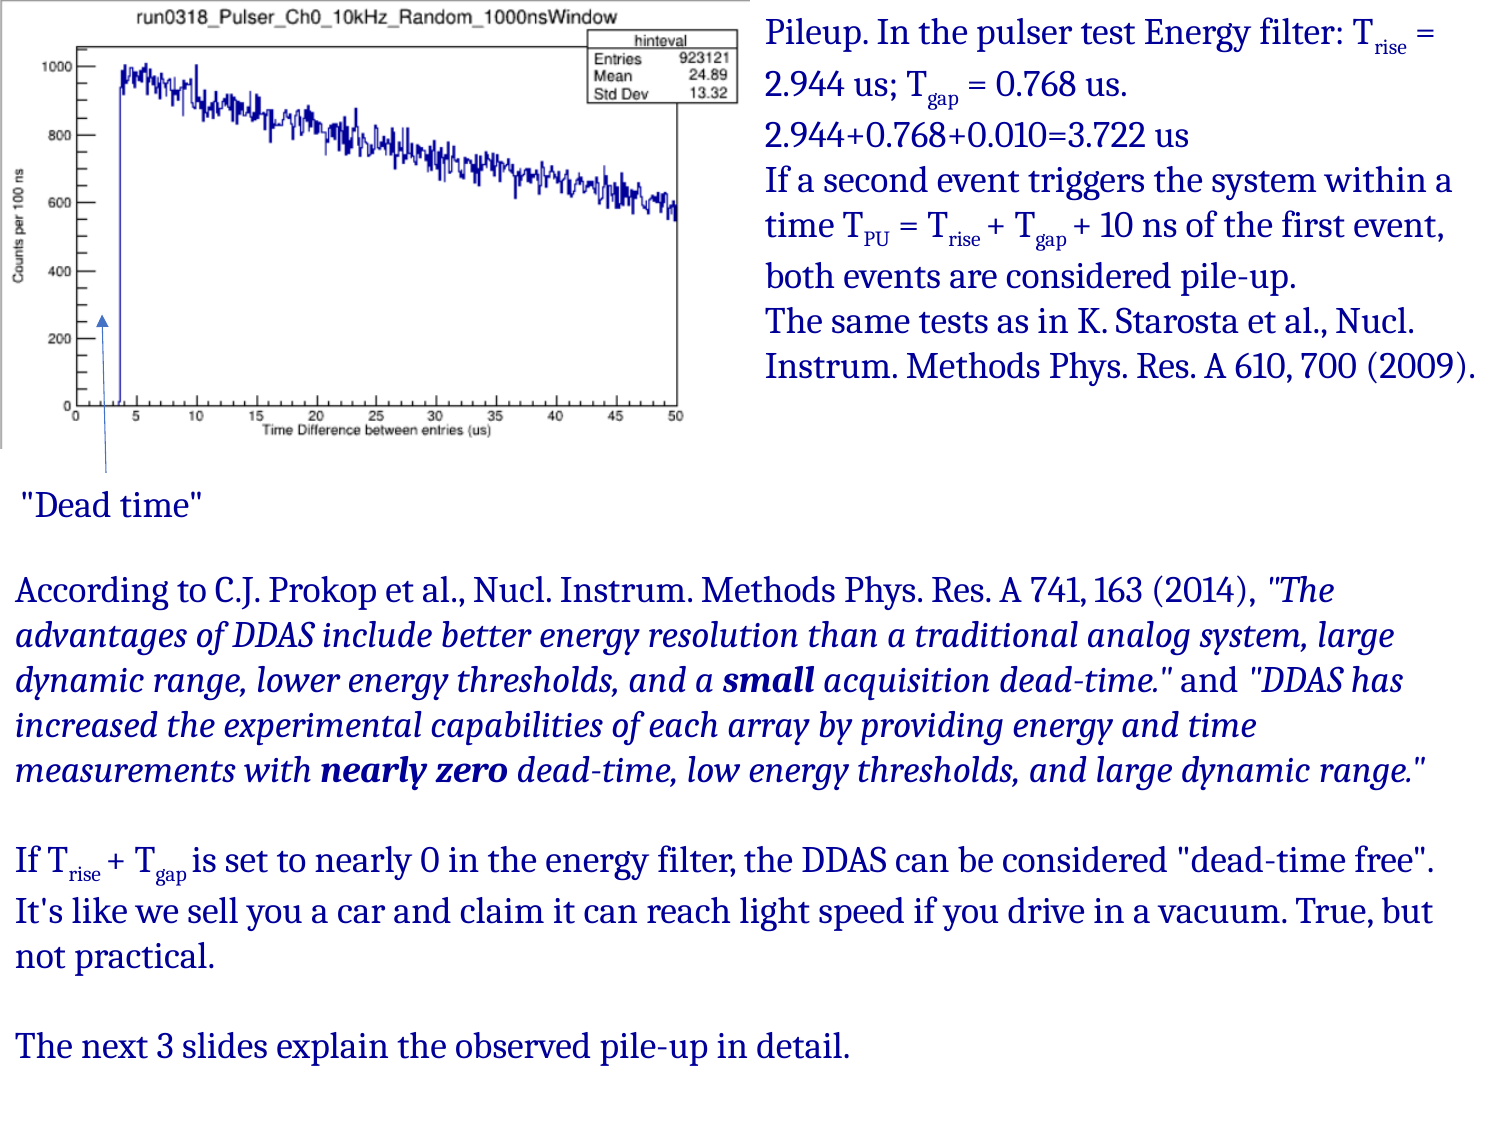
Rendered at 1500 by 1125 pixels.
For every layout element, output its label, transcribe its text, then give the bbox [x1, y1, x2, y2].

text_box Pileup. In the pulser test Energy filter: Trise = 2.944 us; Tgap = 0.768 us. 2.944+0.768+0.010=3.722 us If a second event triggers the system within a time TPU = Trise + Tgap + 10 ns of the first event, both events are considered pile-up. The same tests as in K. Starosta et al., Nucl. Instrum. Methods Phys. Res. A 610, 700 (2009). [750, 0, 1500, 394]
text_box "Dead time" [5, 472, 219, 533]
picture [0, 0, 750, 449]
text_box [102, 314, 107, 473]
text_box According to C.J. Prokop et al., Nucl. Instrum. Methods Phys. Res. A 741, 163 (2014), "The advantages of DDAS include better energy resolution than a traditional analog system, large dynamic range, lower energy thresholds, and a small acquisition dead-time." and "DDAS has increased the experimental capabilities of each array by providing energy and time measurements with nearly zero dead-time, low energy thresholds, and large dynamic range." If Trise + Tgap is set to nearly 0 in the energy filter, the DDAS can be considered "dead-time free". It's like we sell you a car and claim it can reach light speed if you drive in a vacuum. True, but not practical. The next 3 slides explain the observed pile-up in detail. [0, 557, 1500, 1074]
